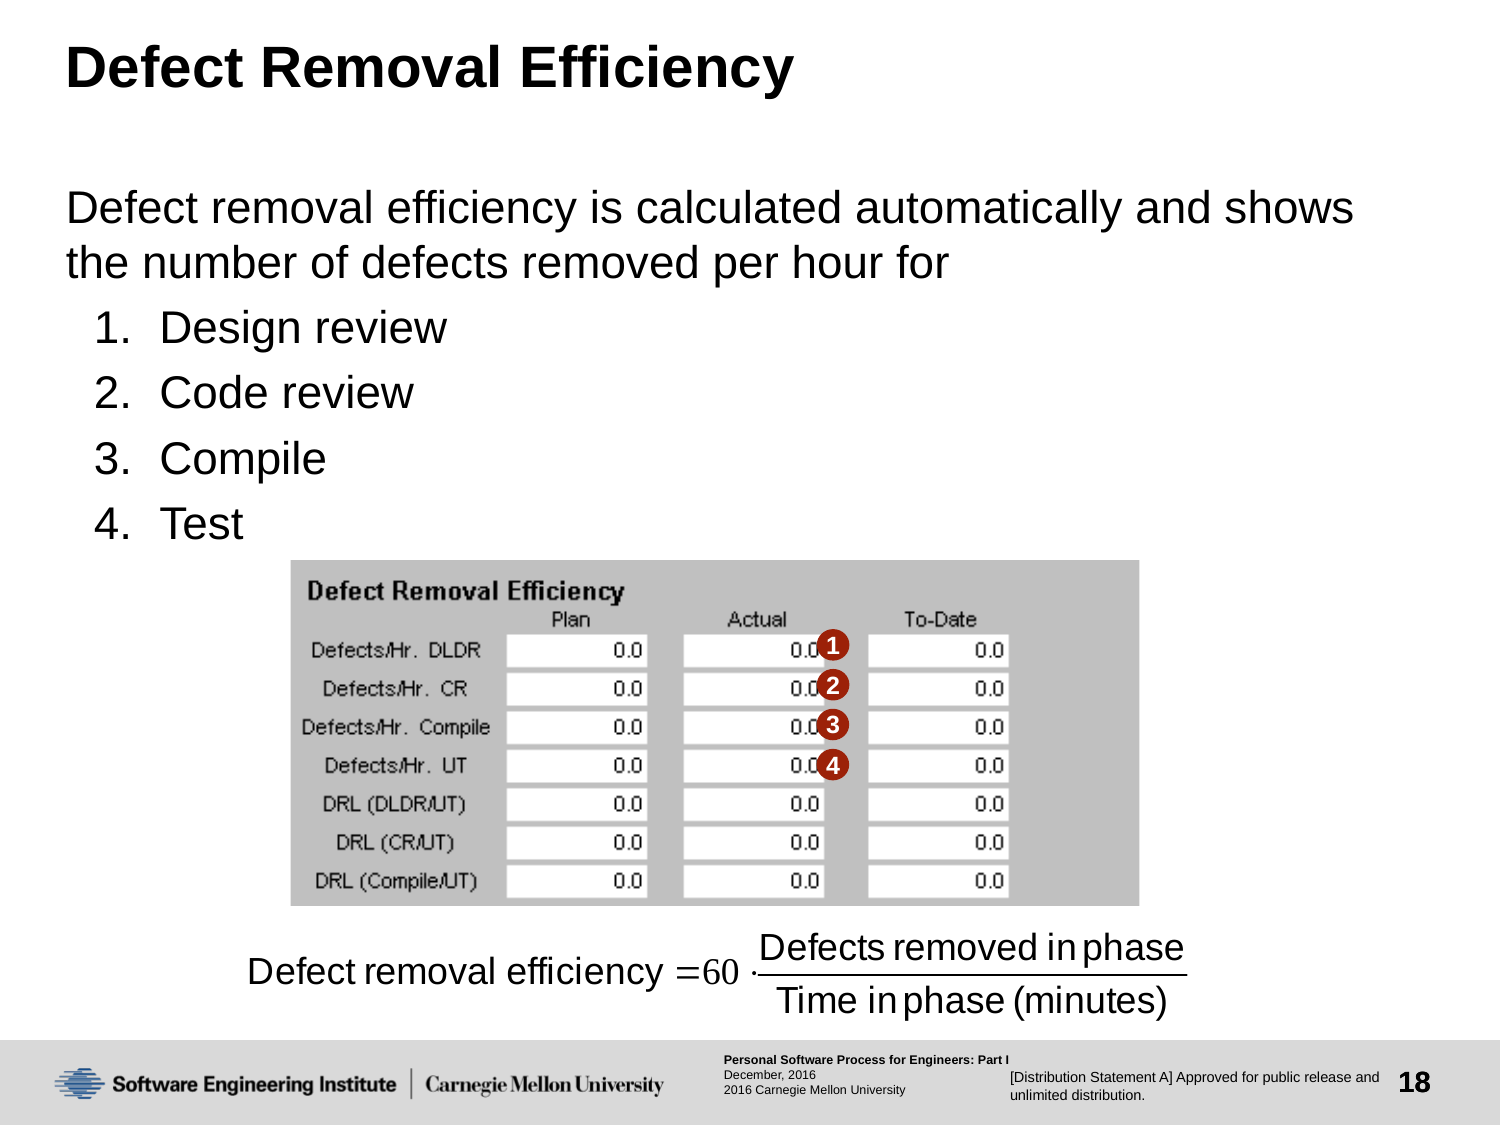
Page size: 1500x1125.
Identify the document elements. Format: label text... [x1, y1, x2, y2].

picture [46, 1061, 673, 1104]
picture [290, 560, 1140, 906]
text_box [243, 924, 1196, 1029]
title Defect Removal Efficiency [65, 37, 1313, 148]
list Defect removal efficiency is calculated automatically and shows the number of defects removed per hour for Design review Code review Compile Test [65, 177, 1431, 1000]
